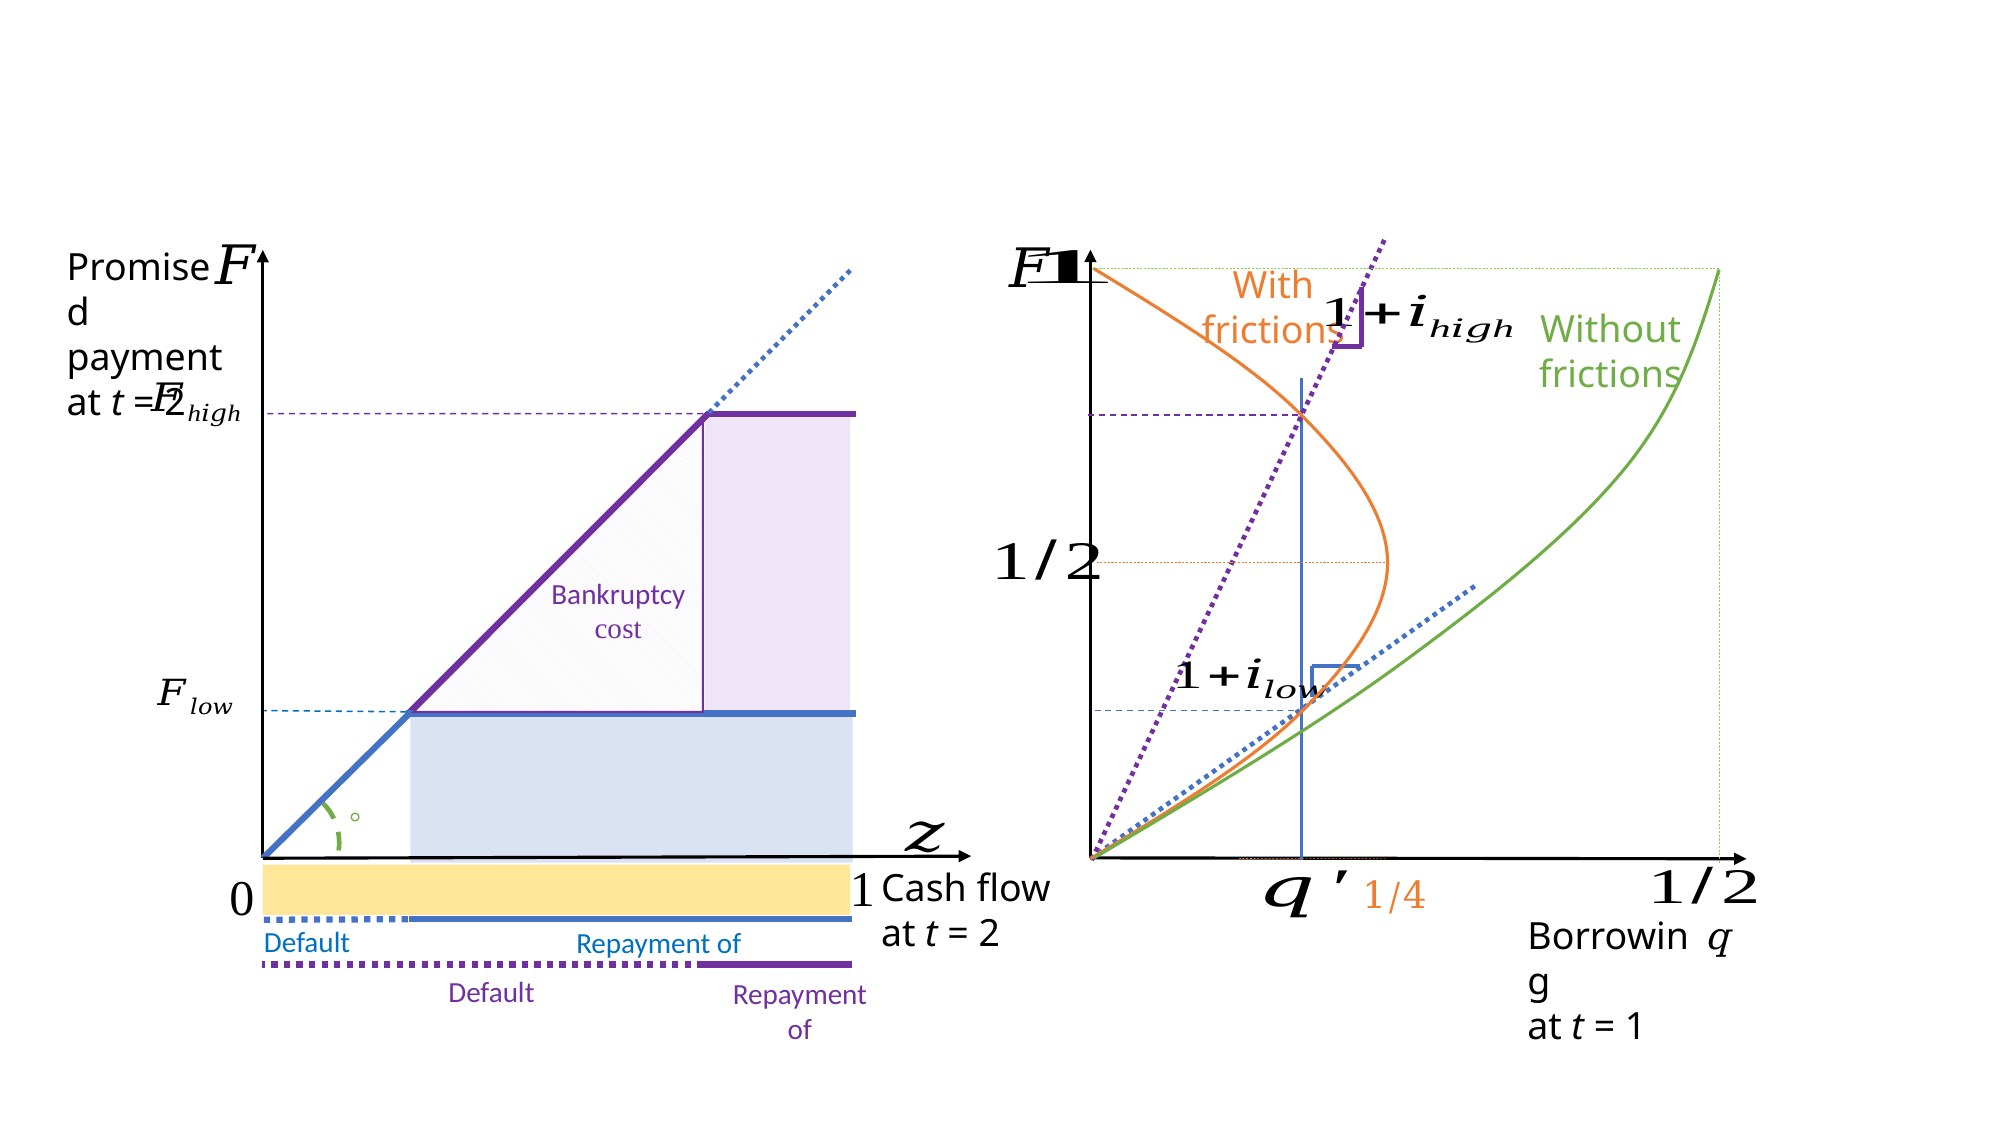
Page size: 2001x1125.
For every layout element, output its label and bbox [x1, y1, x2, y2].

text_box [990, 236, 1747, 1011]
text_box [51, 235, 1077, 1049]
